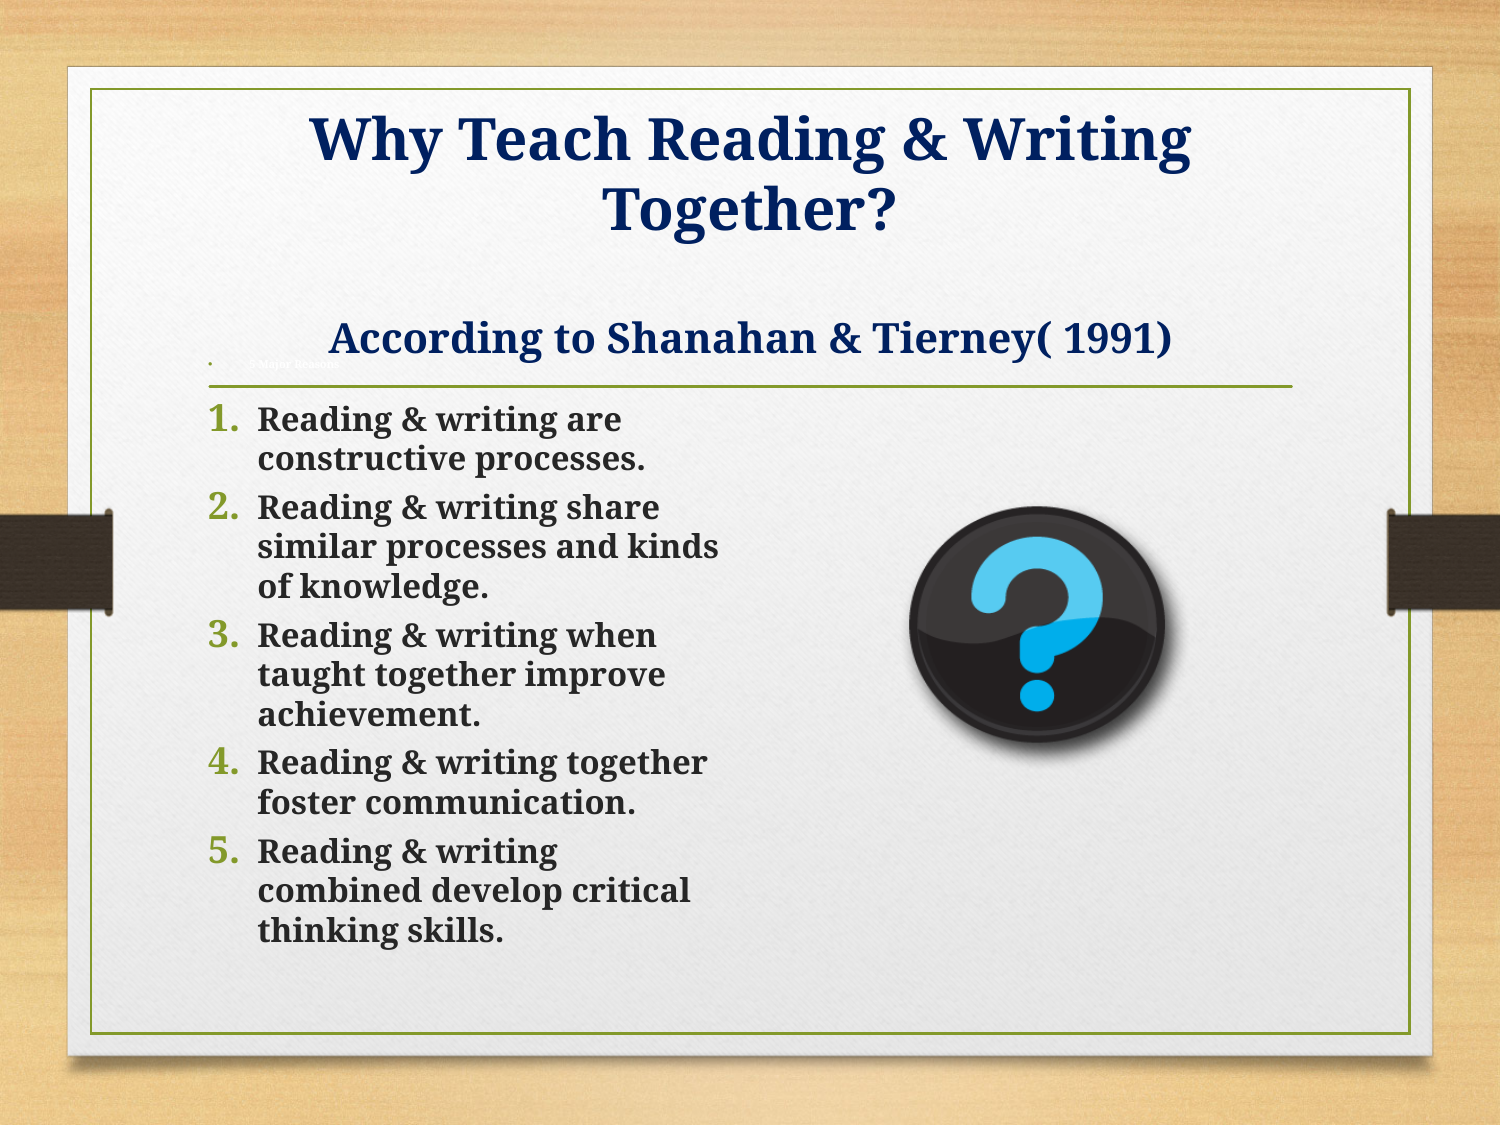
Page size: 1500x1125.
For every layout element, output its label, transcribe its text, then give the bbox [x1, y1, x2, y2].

list 5 Major Reasons Reading & writing are constructive processes. Reading & writing share similar processes and kinds of knowledge. Reading & writing when taught together improve achievement. Reading & writing together foster communication. Reading & writing combined develop critical thinking skills. [193, 350, 741, 974]
title Why Teach Reading & Writing Together? According to Shanahan & Tierney( 1991) [193, 150, 1309, 365]
picture [0, 0, 1500, 1125]
